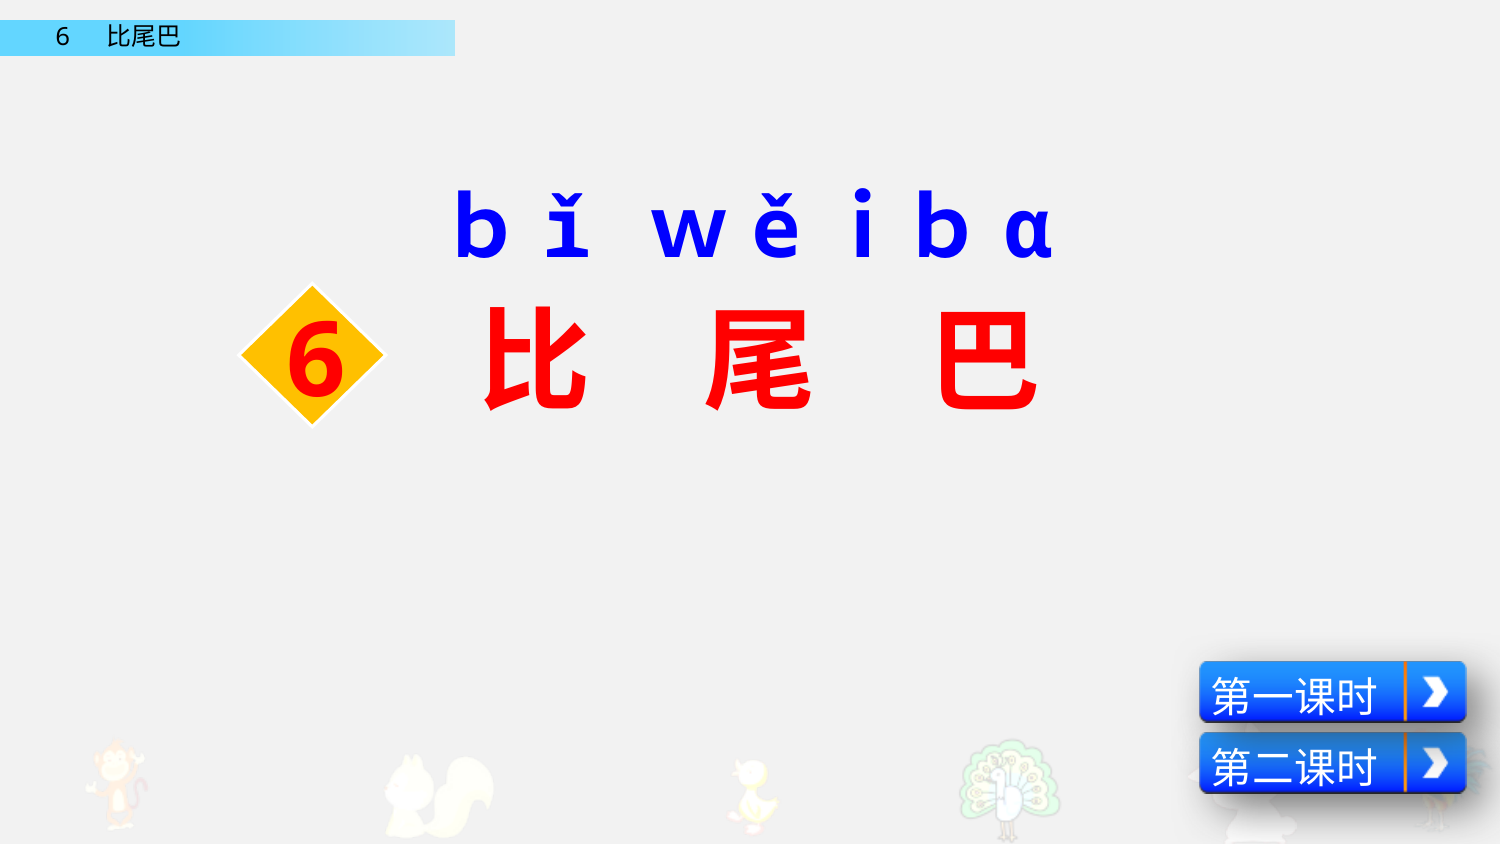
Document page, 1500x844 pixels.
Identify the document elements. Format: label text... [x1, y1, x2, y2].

picture [1198, 731, 1467, 794]
text_box ｗěｉ [633, 166, 885, 282]
text_box 比 尾 巴 [414, 283, 1268, 430]
text_box 第二课时 [1193, 734, 1396, 799]
text_box ｂα [885, 166, 1173, 282]
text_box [1193, 660, 1467, 729]
text_box 6 [236, 281, 389, 429]
text_box ｂǐ [424, 166, 633, 282]
